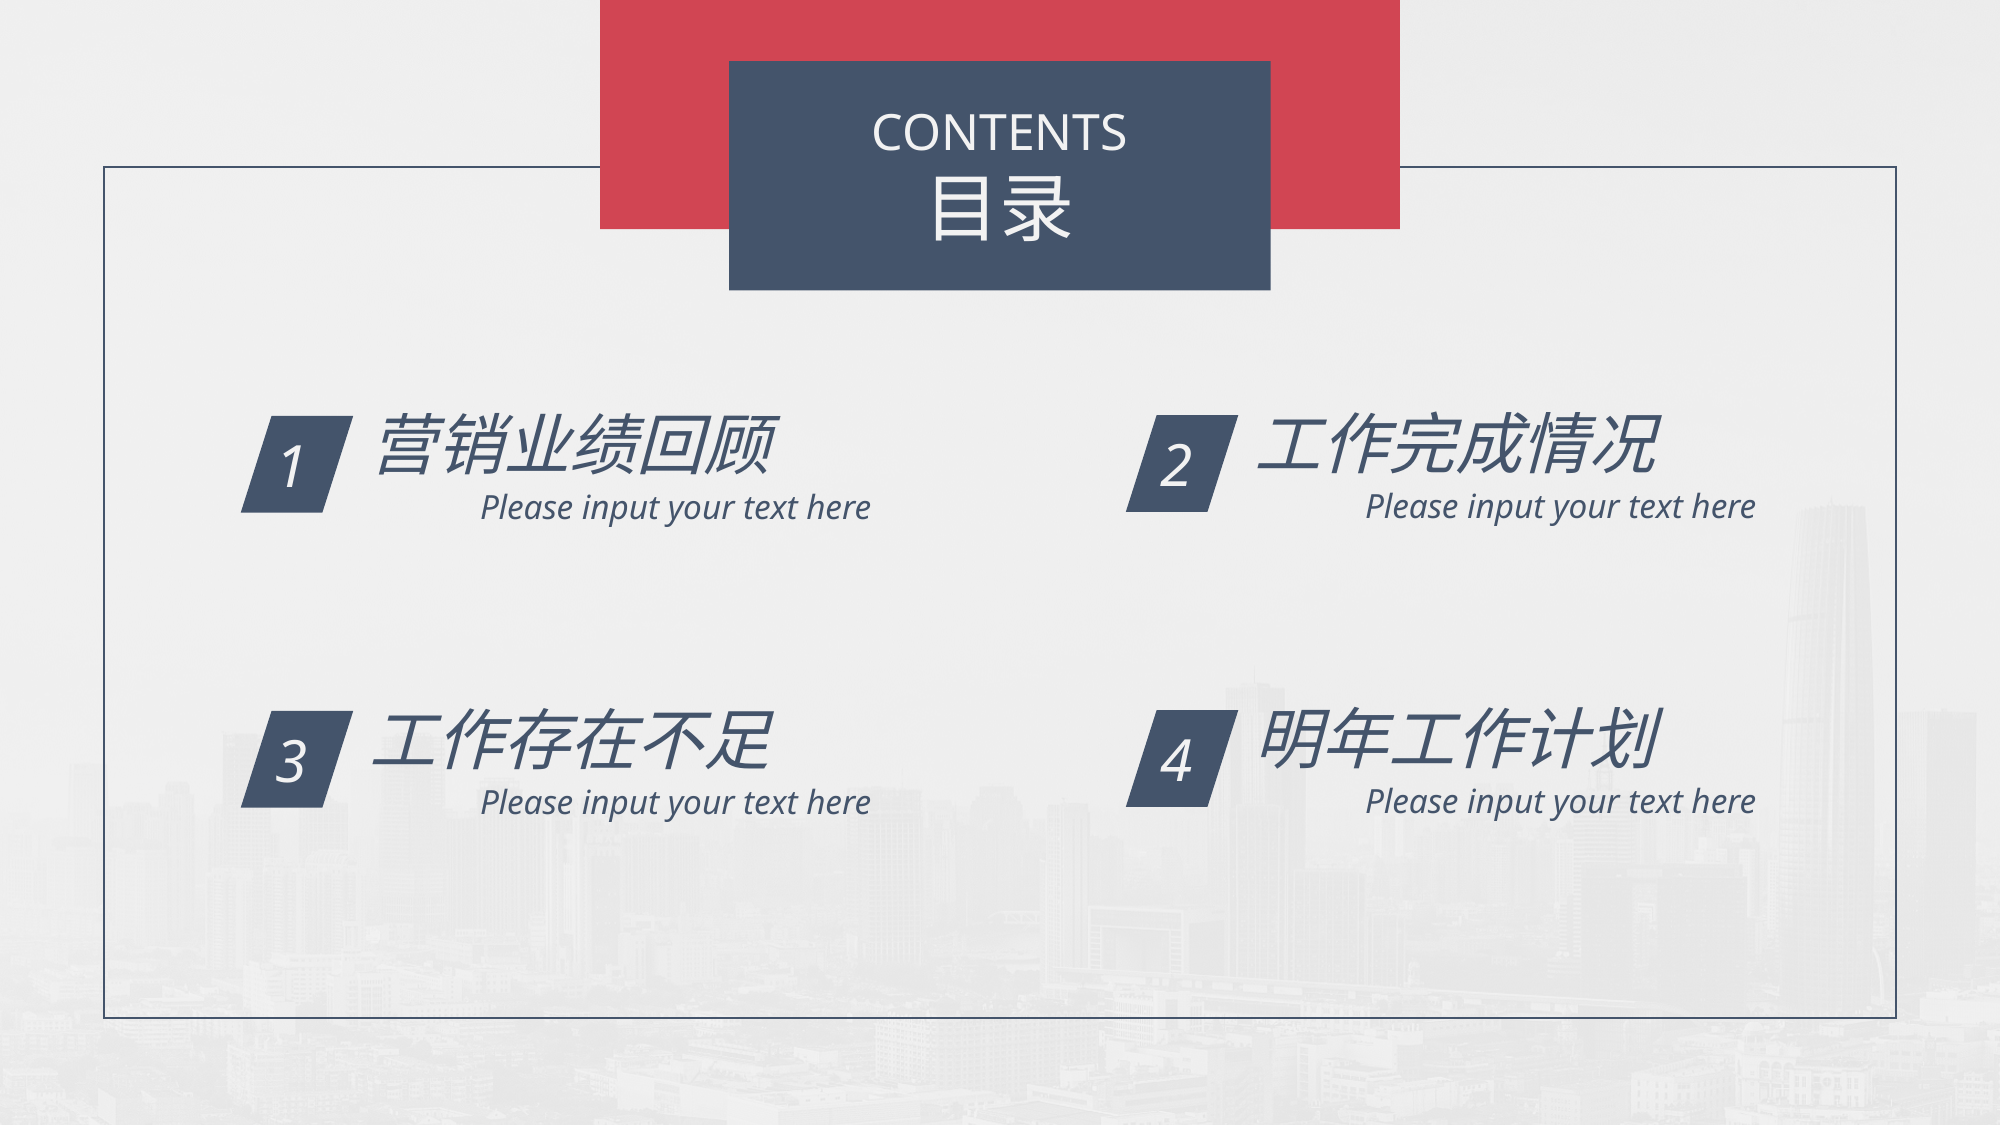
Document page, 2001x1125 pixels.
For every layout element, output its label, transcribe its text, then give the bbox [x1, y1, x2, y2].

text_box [1125, 689, 1783, 829]
text_box [103, 166, 1897, 1019]
text_box [599, 0, 1401, 230]
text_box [240, 690, 898, 830]
text_box CONTENTS 目录 [728, 60, 1272, 291]
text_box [240, 395, 898, 535]
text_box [1125, 394, 1783, 534]
